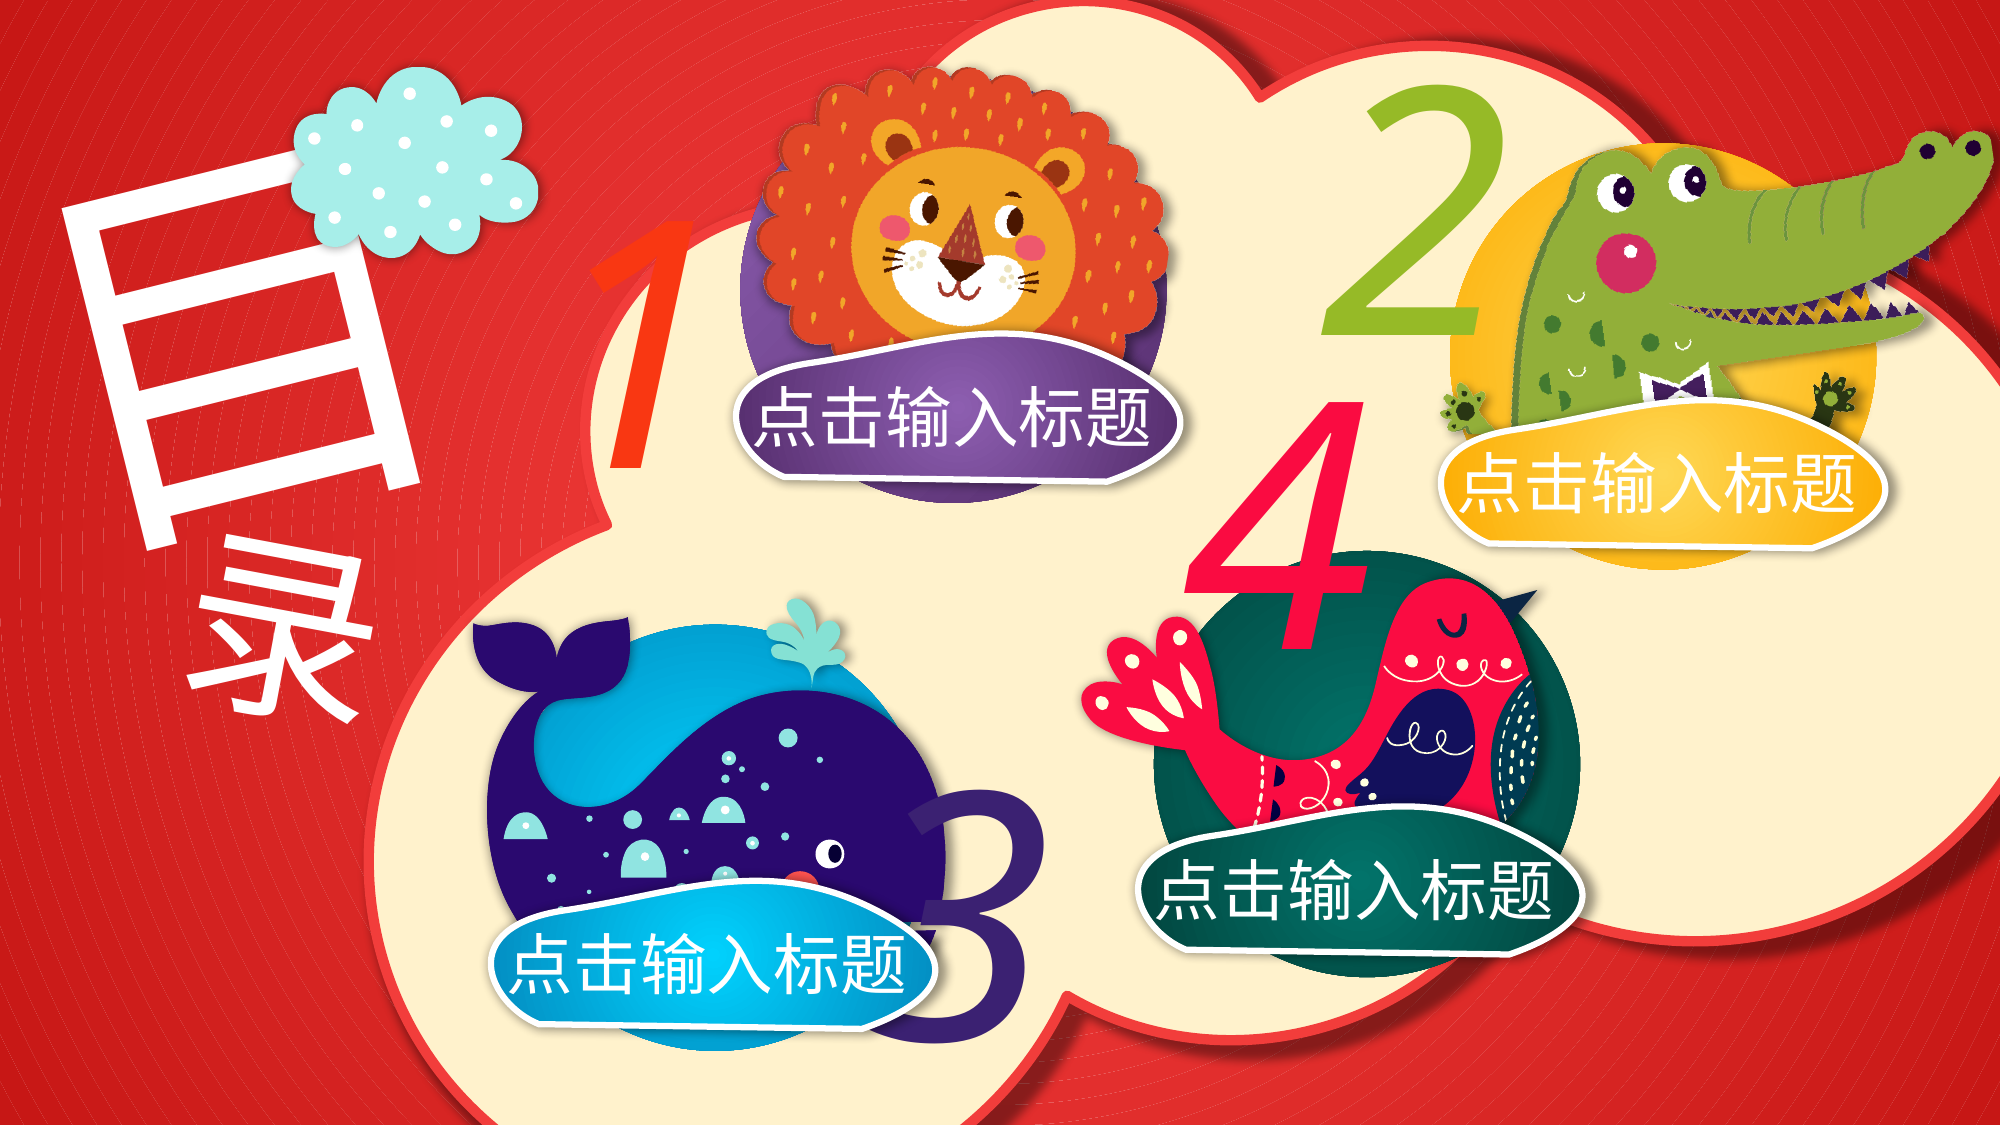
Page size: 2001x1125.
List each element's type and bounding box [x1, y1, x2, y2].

text_box [543, 67, 1181, 550]
text_box [12, 67, 539, 754]
text_box [1320, 0, 2000, 822]
text_box [1091, 296, 1583, 978]
text_box [368, 754, 472, 1109]
text_box [1583, 822, 1970, 942]
text_box [539, 550, 1426, 1041]
text_box [472, 598, 1052, 1122]
text_box [934, 0, 1320, 296]
